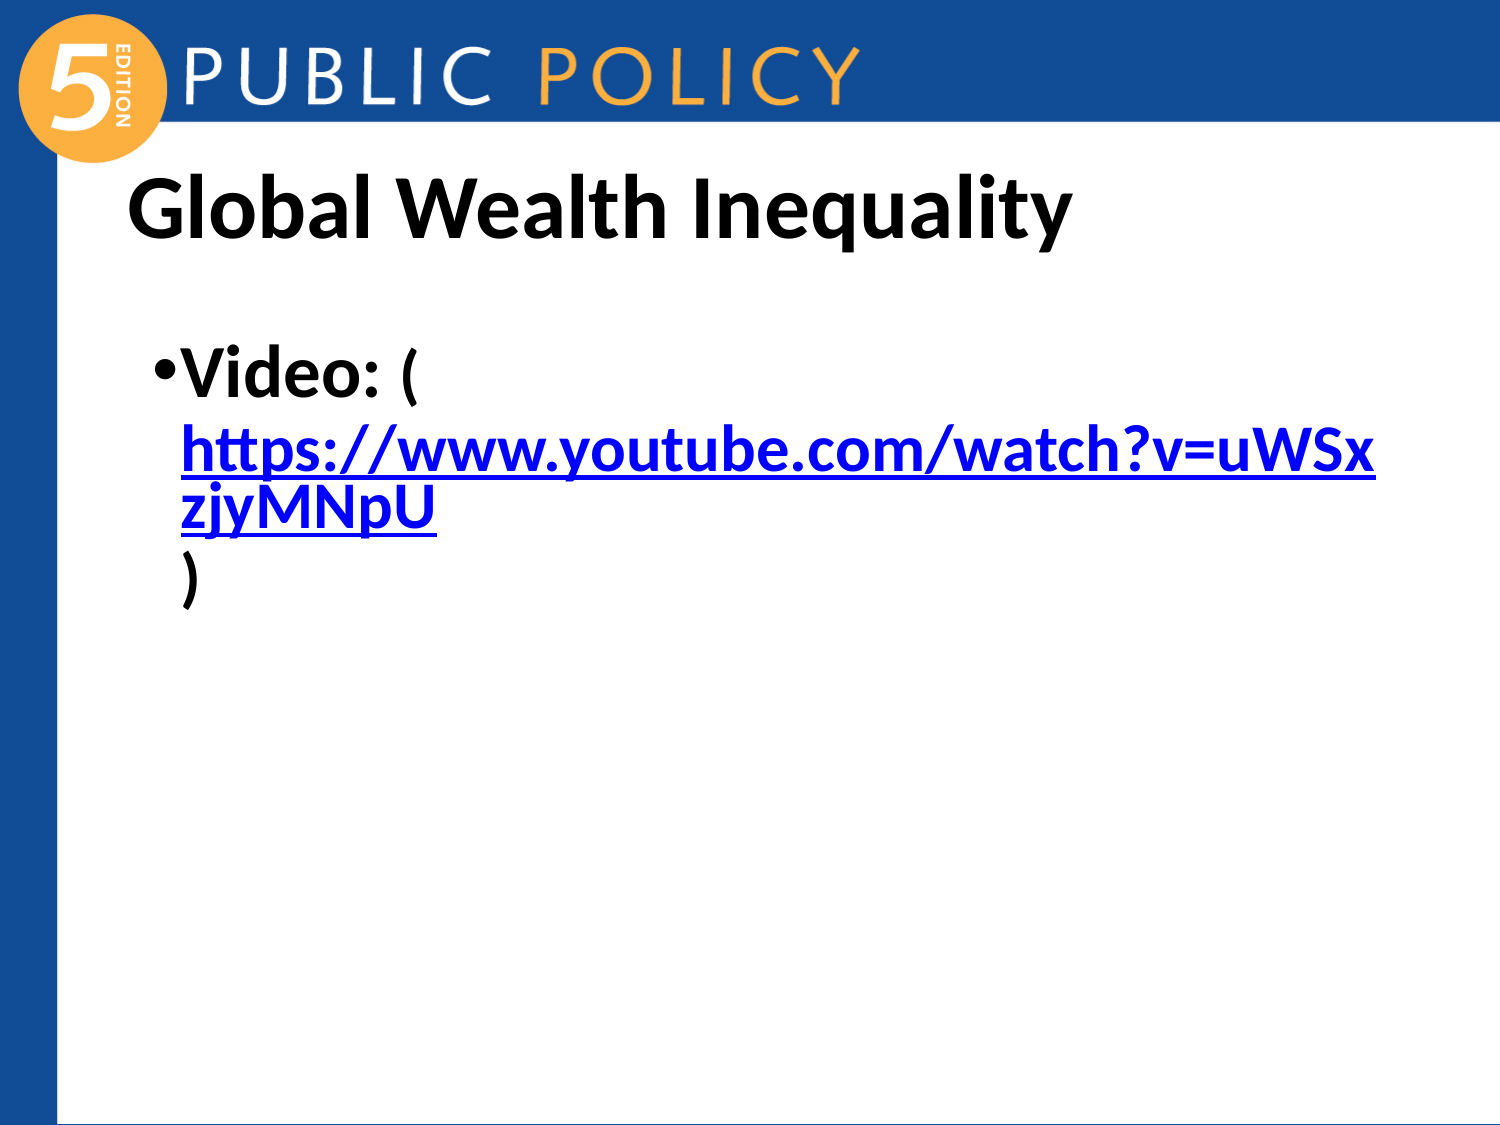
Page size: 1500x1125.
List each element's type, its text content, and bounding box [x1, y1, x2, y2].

title Global Wealth Inequality [112, 99, 1407, 318]
list Video: (https://www.youtube.com/watch?v=uWSxzjyMNpU) [137, 324, 1397, 1039]
picture [0, 0, 1500, 1125]
